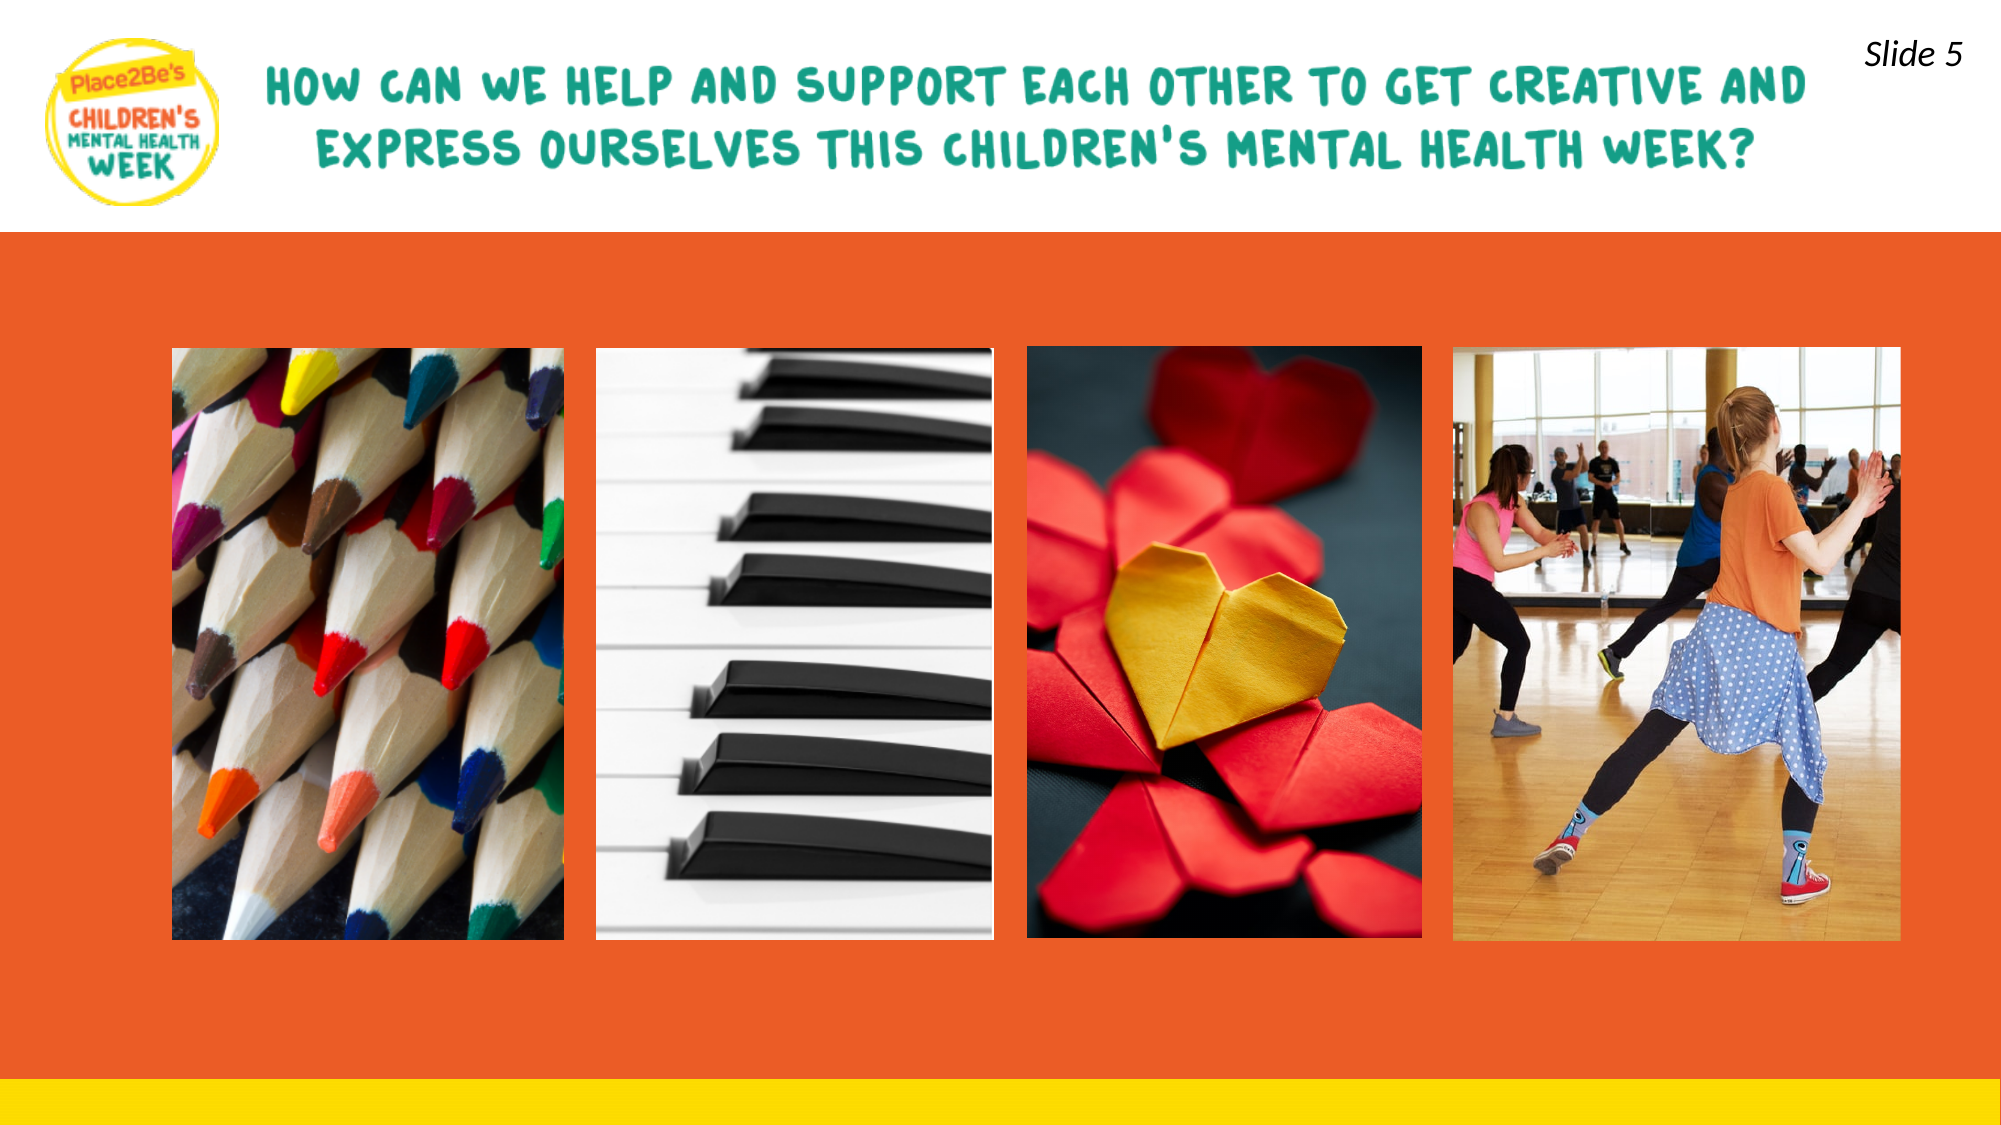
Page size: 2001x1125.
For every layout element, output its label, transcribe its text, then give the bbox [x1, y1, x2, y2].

text_box Slide 5 [1849, 21, 1979, 82]
picture [0, 38, 2000, 1125]
